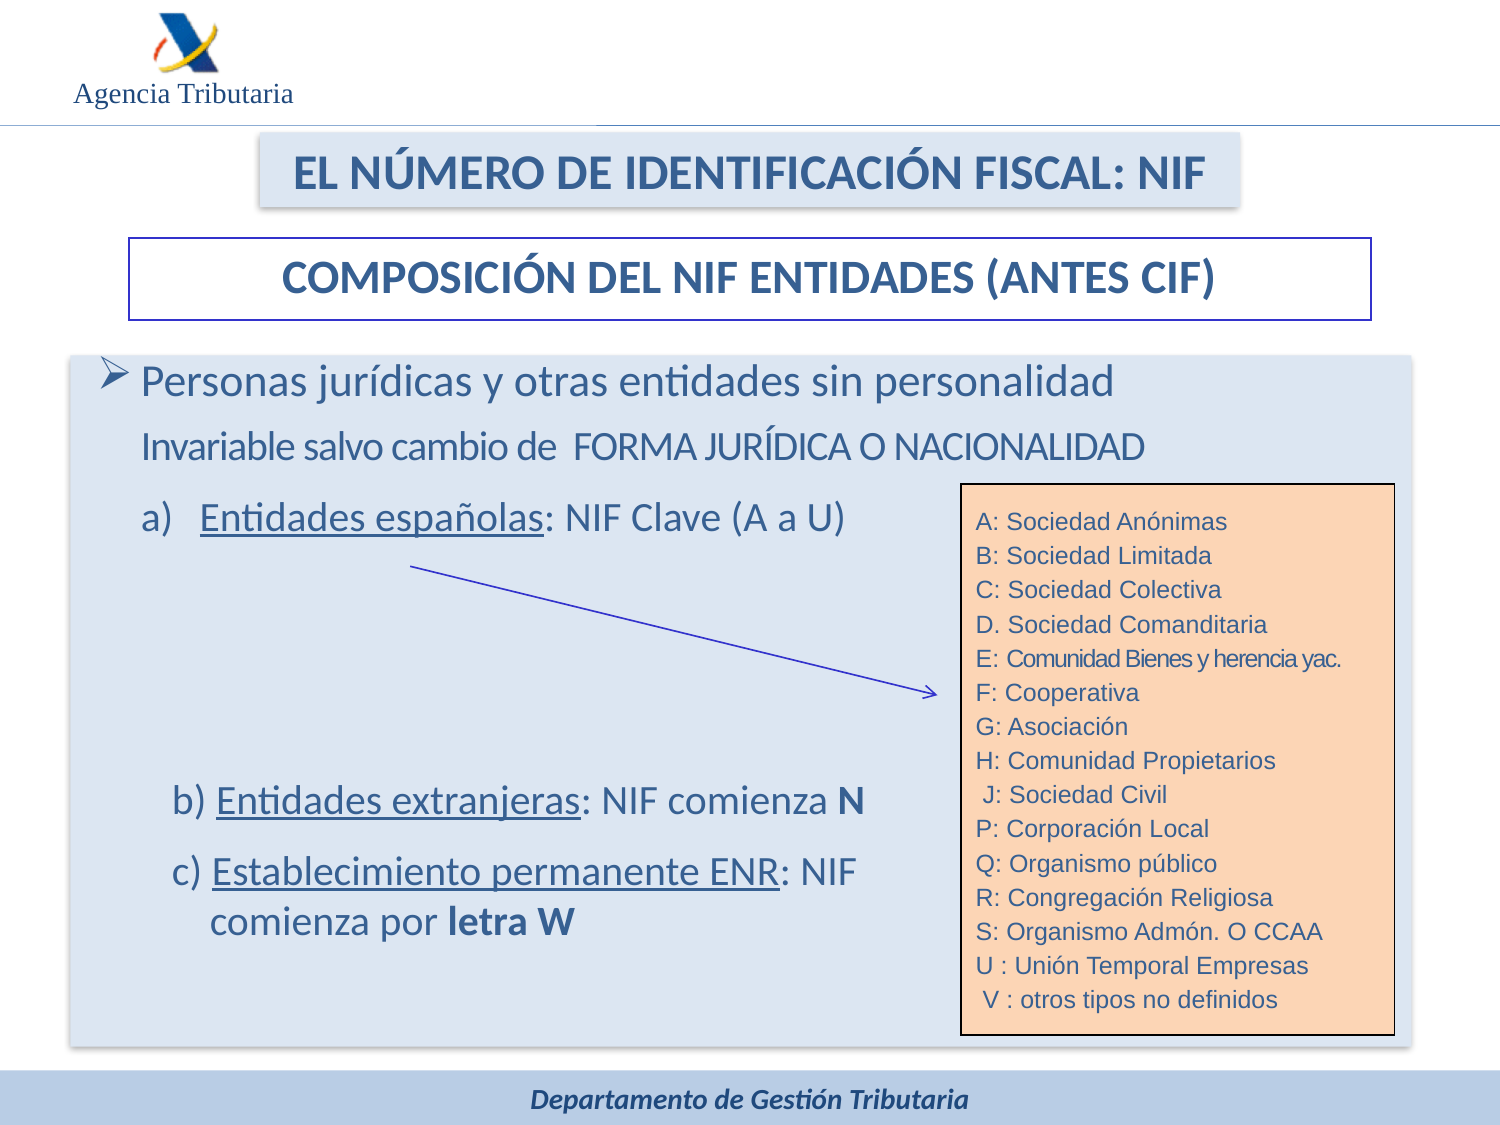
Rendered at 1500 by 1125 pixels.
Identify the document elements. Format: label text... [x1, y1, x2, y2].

text_box A: Sociedad Anónimas B: Sociedad Limitada C: Sociedad Colectiva D. Sociedad Comanditaria E: Comunidad Bienes y herencia yac. F: Cooperativa G: Asociación H: Comunidad Propietarios J: Sociedad Civil P: Corporación Local Q: Organismo público R: Congregación Religiosa S: Organismo Admón. O CCAA U : Unión Temporal Empresas V : otros tipos no definidos [960, 484, 1395, 1035]
text_box COMPOSICIÓN DEL NIF ENTIDADES (ANTES CIF) [128, 238, 1371, 321]
text_box [70, 355, 1412, 1047]
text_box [409, 566, 938, 696]
text_box [137, 202, 1475, 420]
text_box Personas jurídicas y otras entidades sin personalidad Invariable salvo cambio de FORMA JURÍDICA O NACIONALIDAD Entidades españolas: NIF Clave (A a U) b) Entidades extranjeras: NIF comienza N c) Establecimiento permanente ENR: NIF comienza por letra W [82, 343, 1405, 952]
text_box EL NÚMERO DE IDENTIFICACIÓN FISCAL: NIF [259, 132, 1241, 208]
picture [155, 14, 219, 72]
